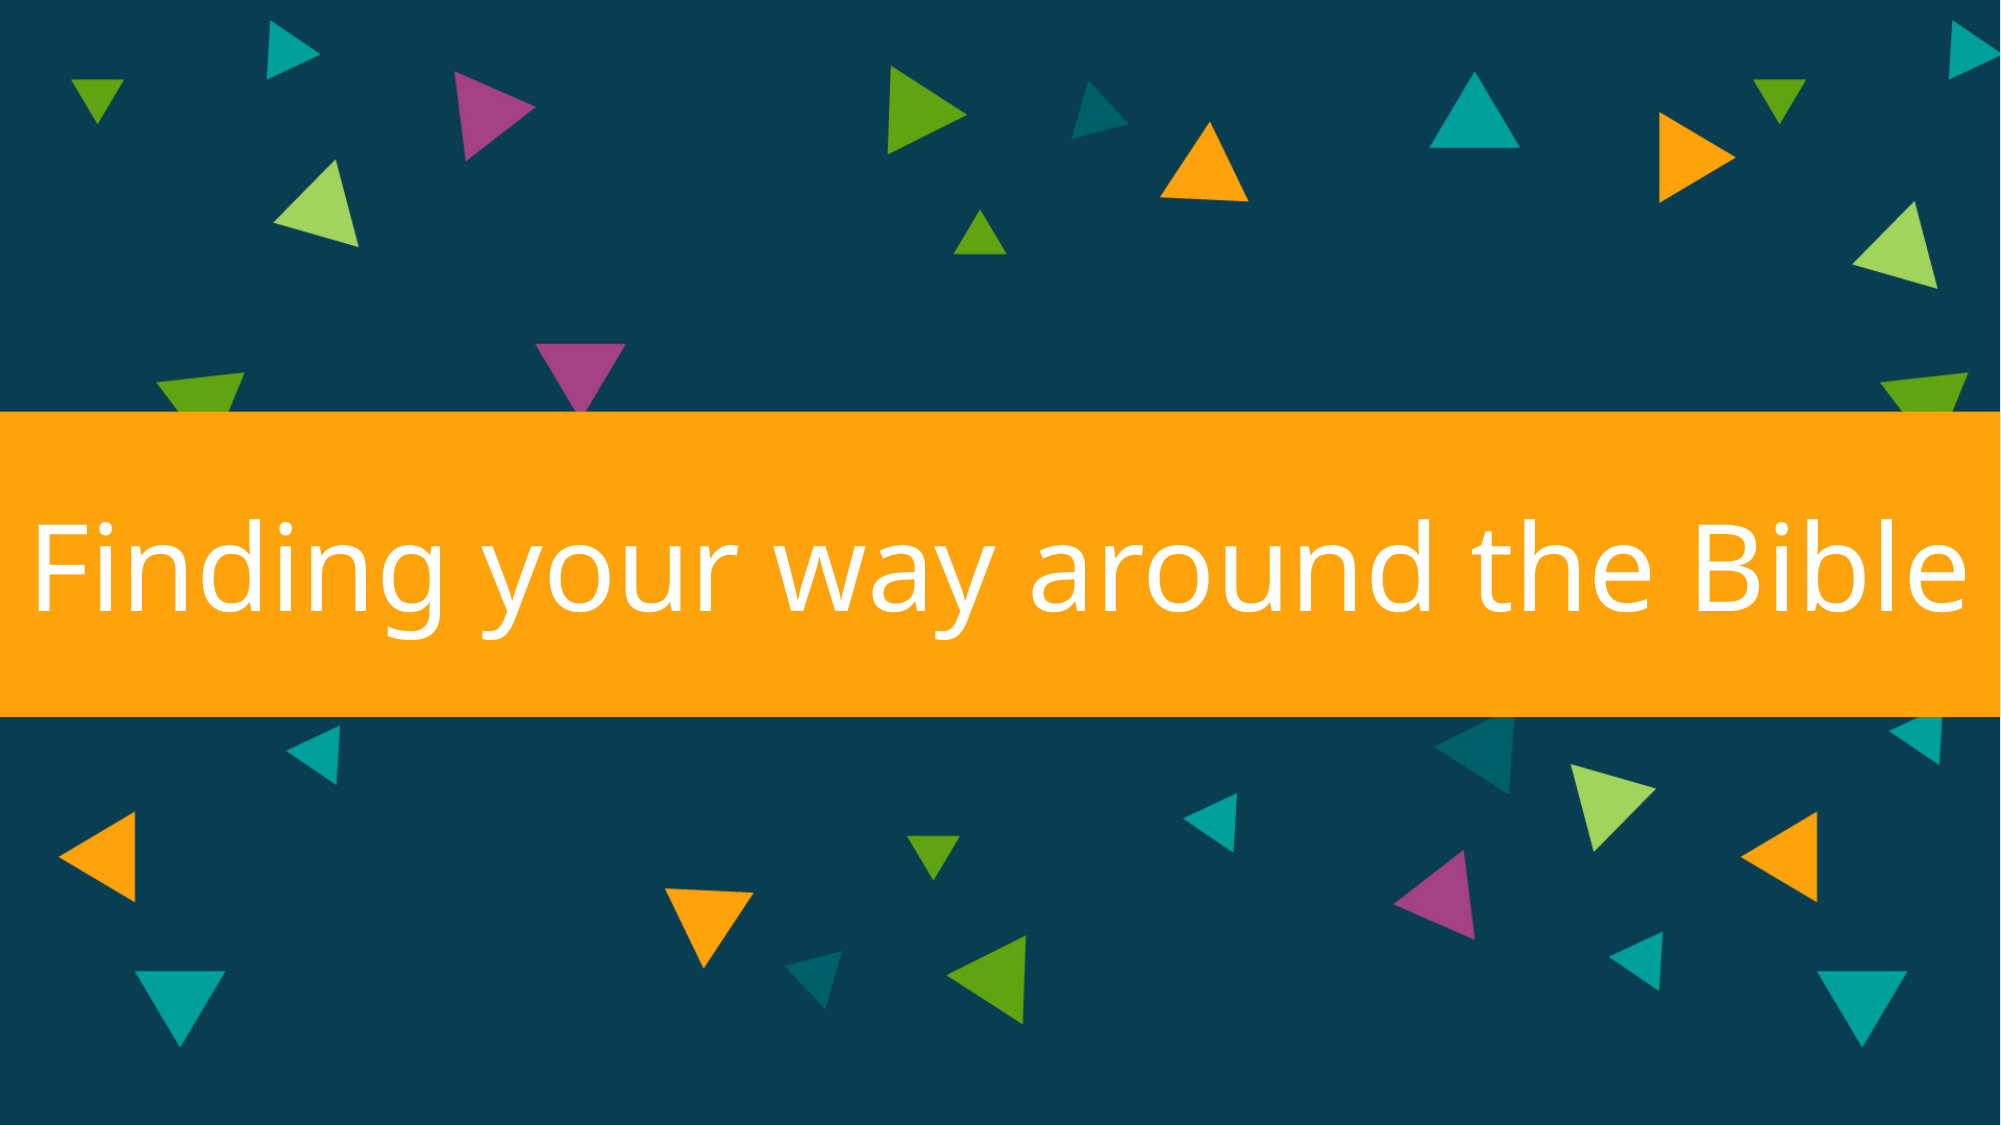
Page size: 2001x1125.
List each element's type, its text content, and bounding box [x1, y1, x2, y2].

text_box [0, 411, 2000, 718]
text_box Finding your way around the Bible [13, 483, 1987, 644]
picture [0, 0, 2001, 1125]
